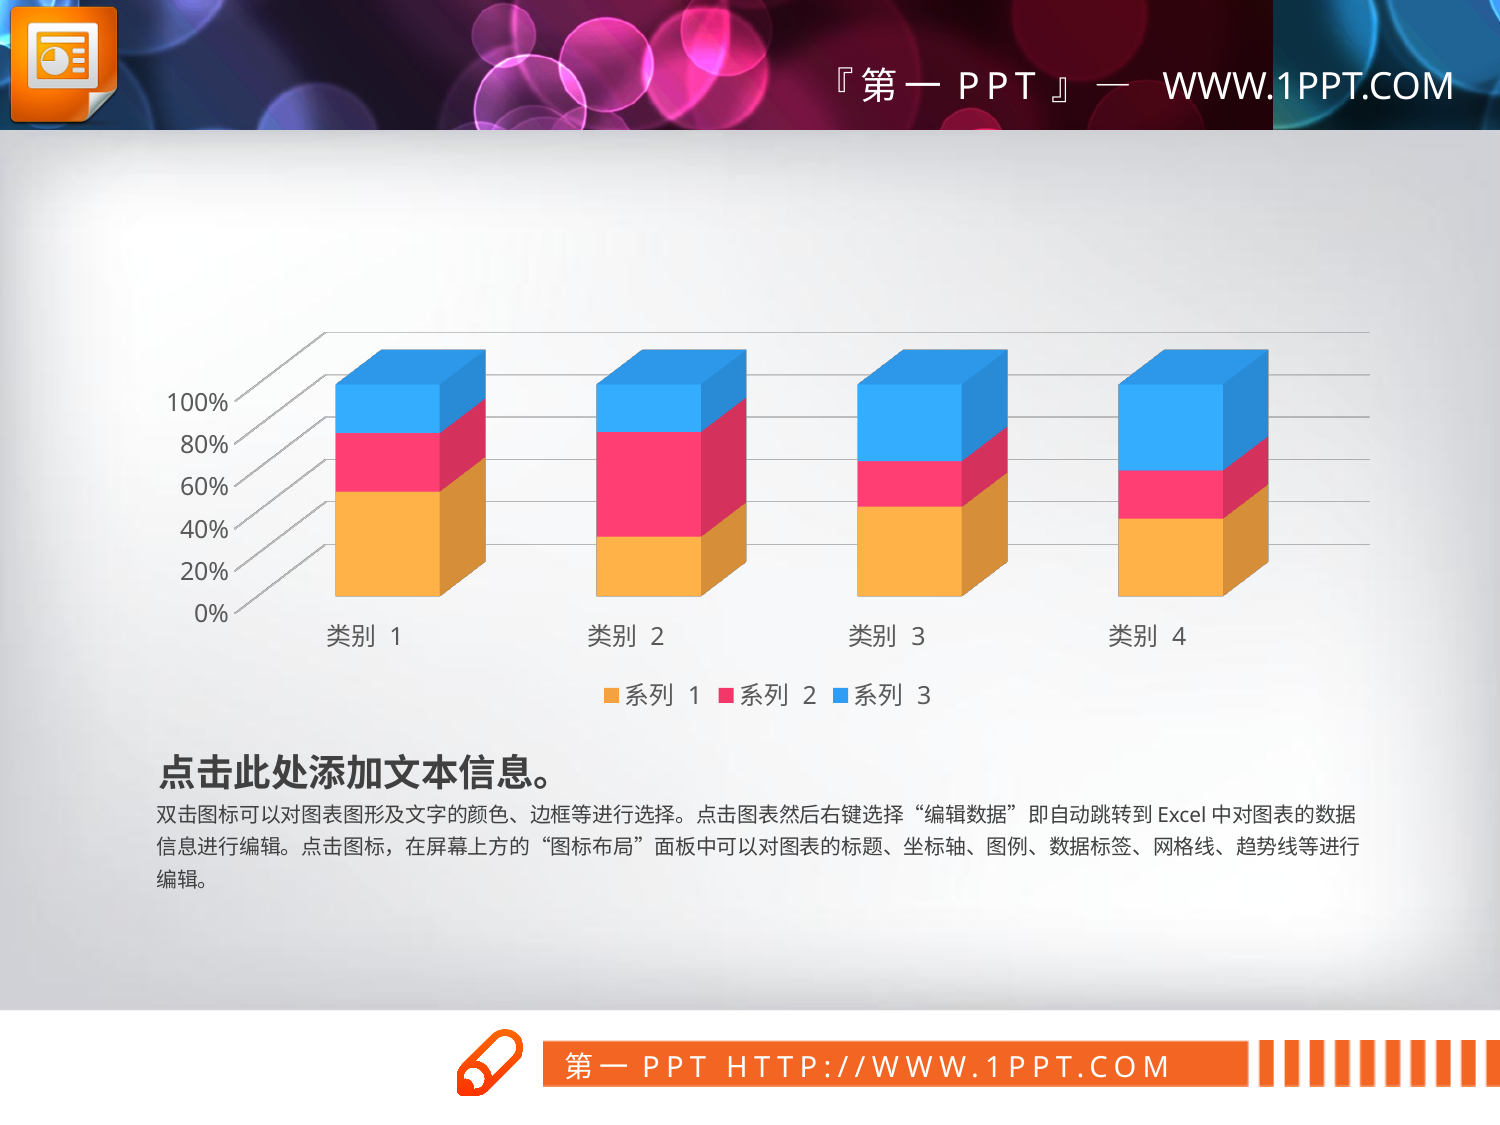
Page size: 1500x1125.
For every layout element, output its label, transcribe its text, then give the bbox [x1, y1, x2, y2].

picture [543, 1040, 1500, 1087]
text_box 双击图标可以对图表图形及文字的颜色、边框等进行选择。点击图表然后右键选择“编辑数据”即自动跳转到Excel中对图表的数据信息进行编辑。点击图标，在屏幕上方的“图标布局”面板中可以对图表的标题、坐标轴、图例、数据标签、网格线、趋势线等进行编辑。 [144, 787, 1387, 898]
chart [102, 324, 1433, 719]
text_box 点击此处添加文本信息。 [146, 729, 584, 800]
picture [0, 0, 1500, 1012]
